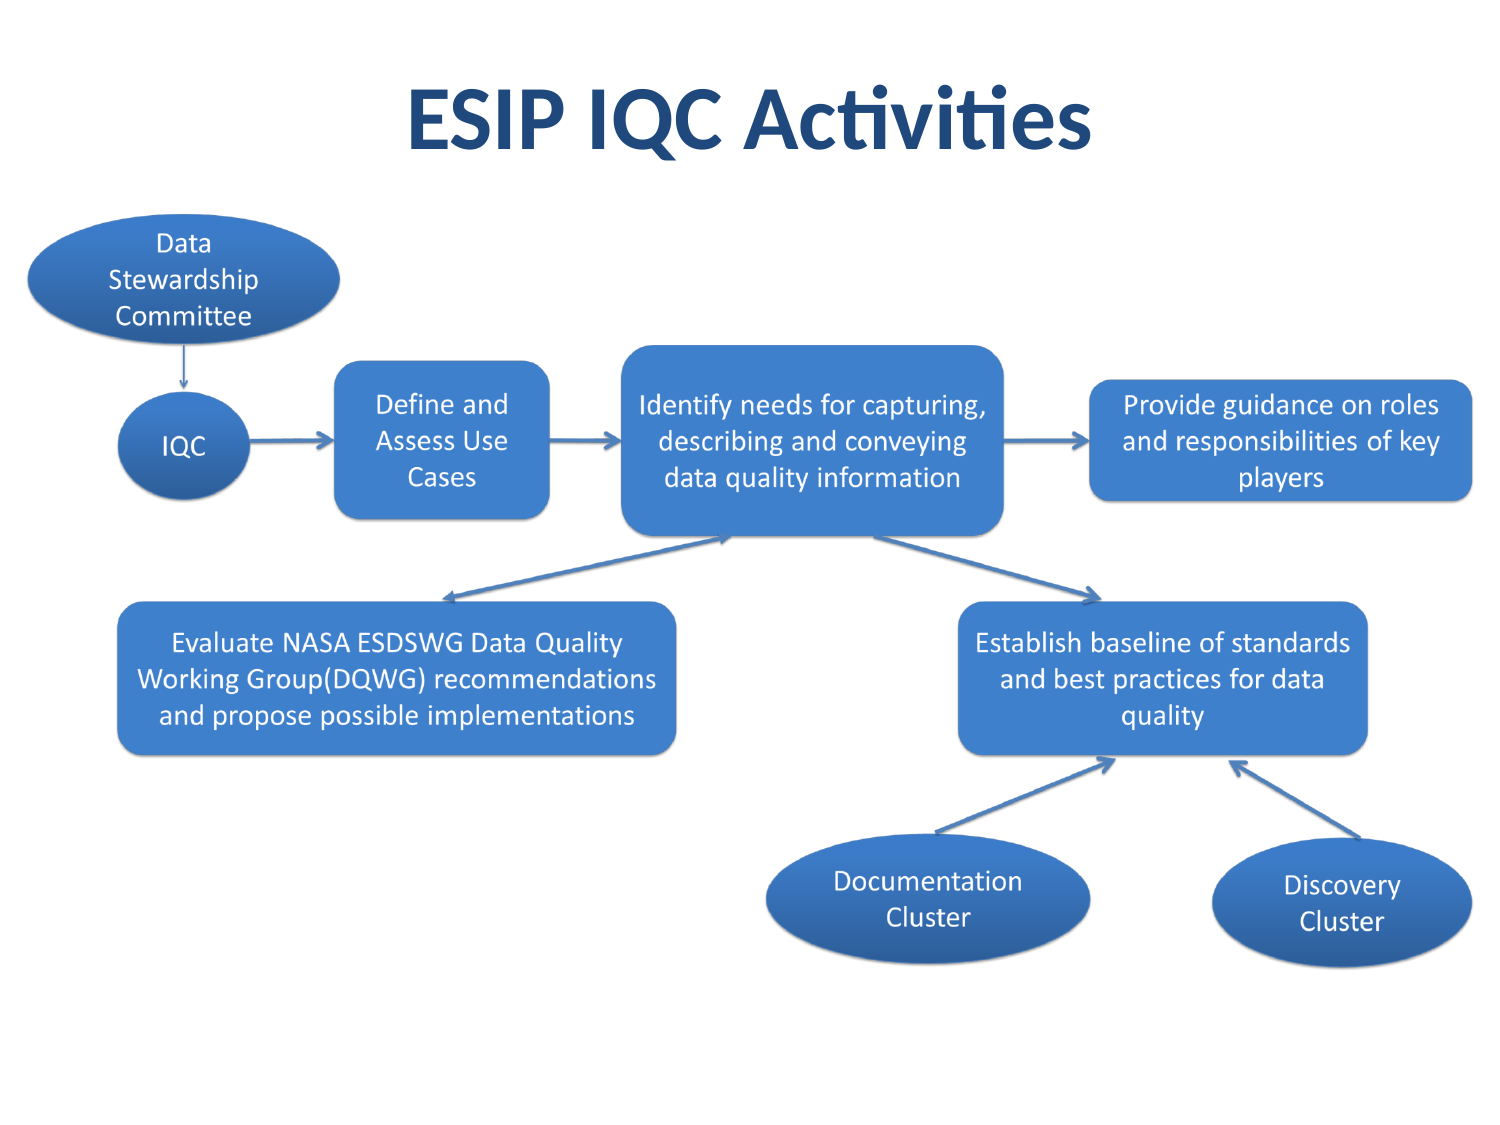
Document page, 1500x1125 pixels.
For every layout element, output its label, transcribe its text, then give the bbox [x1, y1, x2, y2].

title ESIP IQC Activities [75, 50, 1425, 175]
picture [24, 212, 1476, 972]
